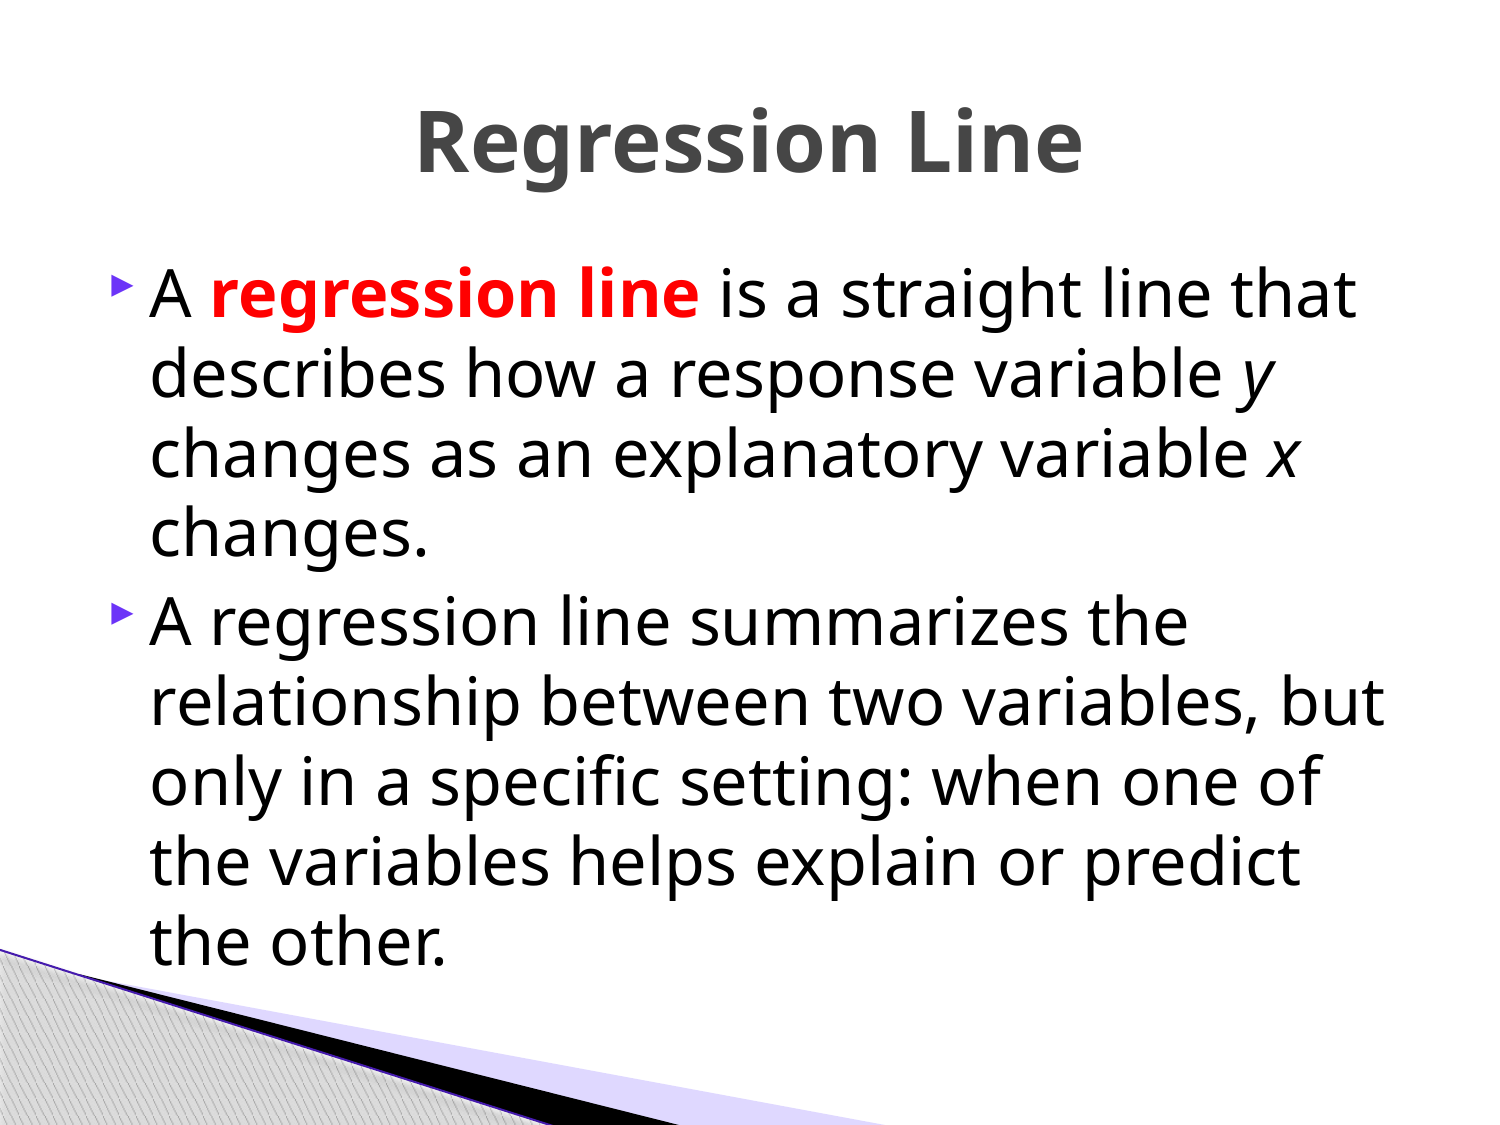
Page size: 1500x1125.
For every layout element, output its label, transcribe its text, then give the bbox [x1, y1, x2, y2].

title Regression Line [75, 45, 1425, 233]
list A regression line is a straight line that describes how a response variable y changes as an explanatory variable x changes. A regression line summarizes the relationship between two variables, but only in a specific setting: when one of the variables helps explain or predict the other. [75, 243, 1425, 986]
